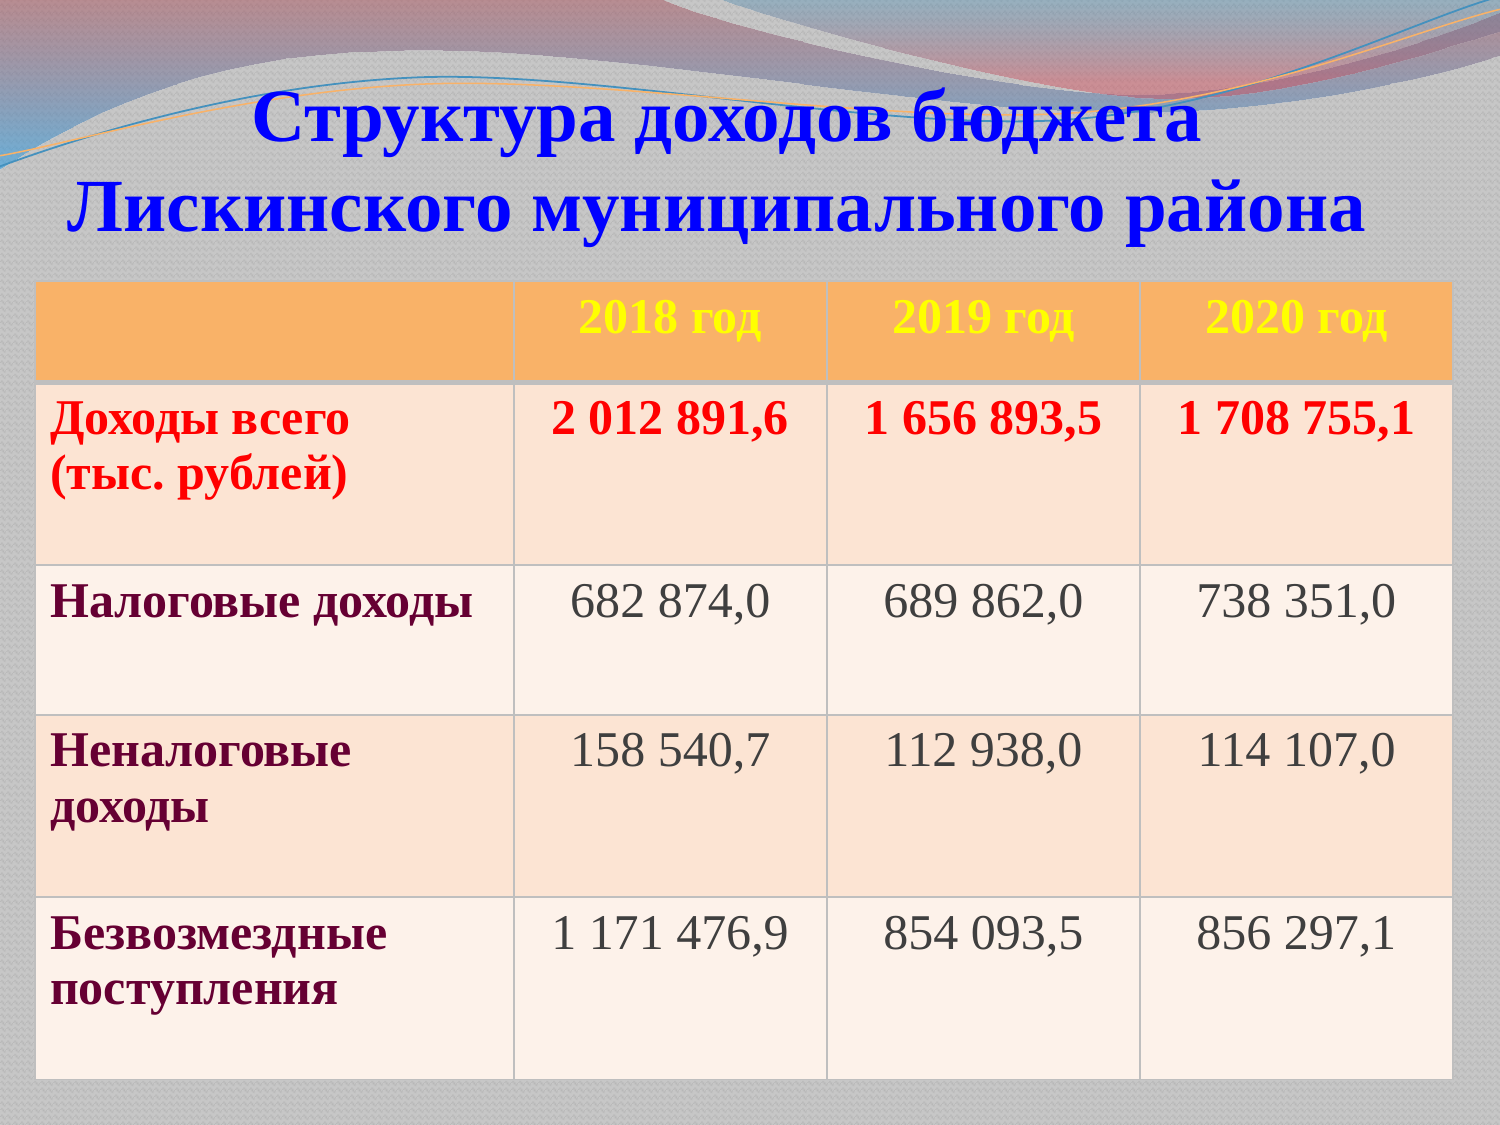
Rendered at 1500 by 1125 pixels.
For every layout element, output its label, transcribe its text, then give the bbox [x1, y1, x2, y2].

table_cell Безвозмездные поступления [36, 898, 513, 1079]
table_cell 1 171 476,9 [515, 898, 826, 1079]
table_cell Доходы всего (тыс. рублей) [36, 385, 513, 564]
table_header [36, 282, 513, 380]
table_cell 854 093,5 [828, 898, 1139, 1079]
table_cell 682 874,0 [515, 566, 826, 714]
table_cell 114 107,0 [1141, 716, 1452, 896]
table_cell 1 708 755,1 [1141, 385, 1452, 564]
table_cell 158 540,7 [515, 716, 826, 896]
table_cell 856 297,1 [1141, 898, 1452, 1079]
table_cell Налоговые доходы [36, 566, 513, 714]
table_cell 738 351,0 [1141, 566, 1452, 714]
table_header 2018 год [515, 282, 826, 380]
table_header 2020 год [1141, 282, 1452, 380]
table_cell 112 938,0 [828, 716, 1139, 896]
table_cell 2 012 891,6 [515, 385, 826, 564]
table_cell Неналоговые доходы [36, 716, 513, 896]
table_cell 689 862,0 [828, 566, 1139, 714]
title Структура доходов бюджета Лискинского муниципального района [35, 46, 1418, 247]
table_cell 1 656 893,5 [828, 385, 1139, 564]
table_header 2019 год [828, 282, 1139, 380]
